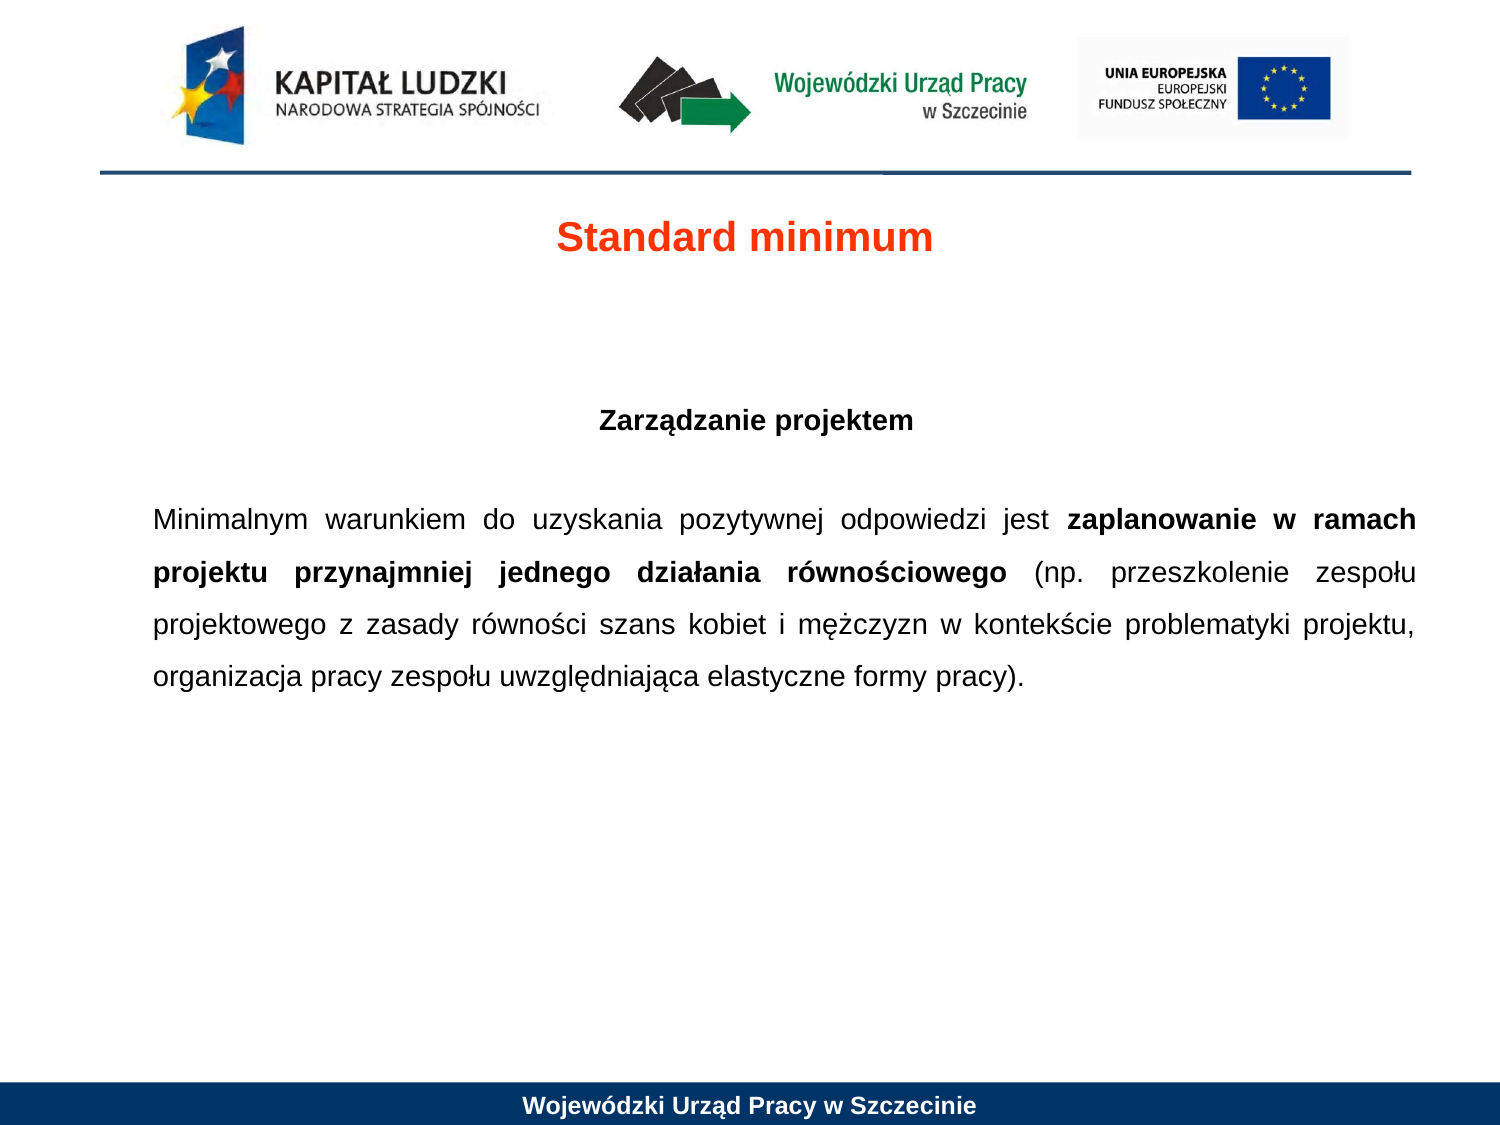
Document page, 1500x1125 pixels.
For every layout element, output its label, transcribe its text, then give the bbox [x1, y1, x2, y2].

picture [159, 24, 1353, 149]
text_box Standard minimum [70, 187, 1421, 282]
text_box Zarządzanie projektem Minimalnym warunkiem do uzyskania pozytywnej odpowiedzi jest zaplanowanie w ramach projektu przynajmniej jednego działania równościowego (np. przeszkolenie zespołu projektowego z zasady równości szans kobiet i mężczyzn w kontekście problematyki projektu, organizacja pracy zespołu uwzględniająca elastyczne formy pracy). [81, 328, 1432, 955]
text_box [74, 262, 1425, 1005]
